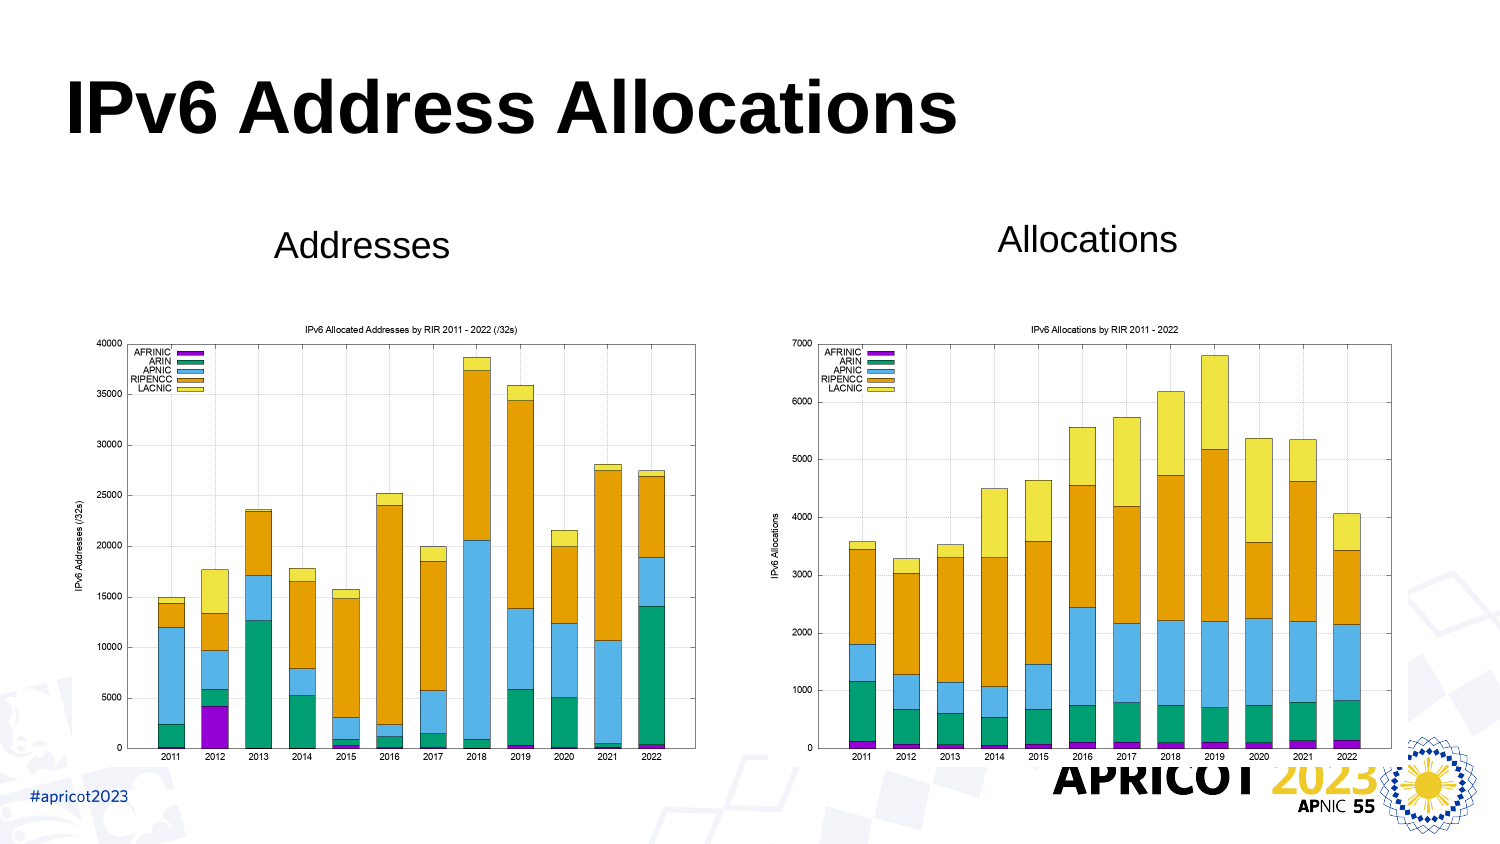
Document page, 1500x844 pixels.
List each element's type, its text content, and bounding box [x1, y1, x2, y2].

picture [767, 317, 1408, 768]
title IPv6 Address Allocations [64, 33, 1436, 175]
text_box Addresses [266, 213, 459, 274]
picture [71, 317, 712, 768]
text_box Allocations [990, 207, 1187, 268]
